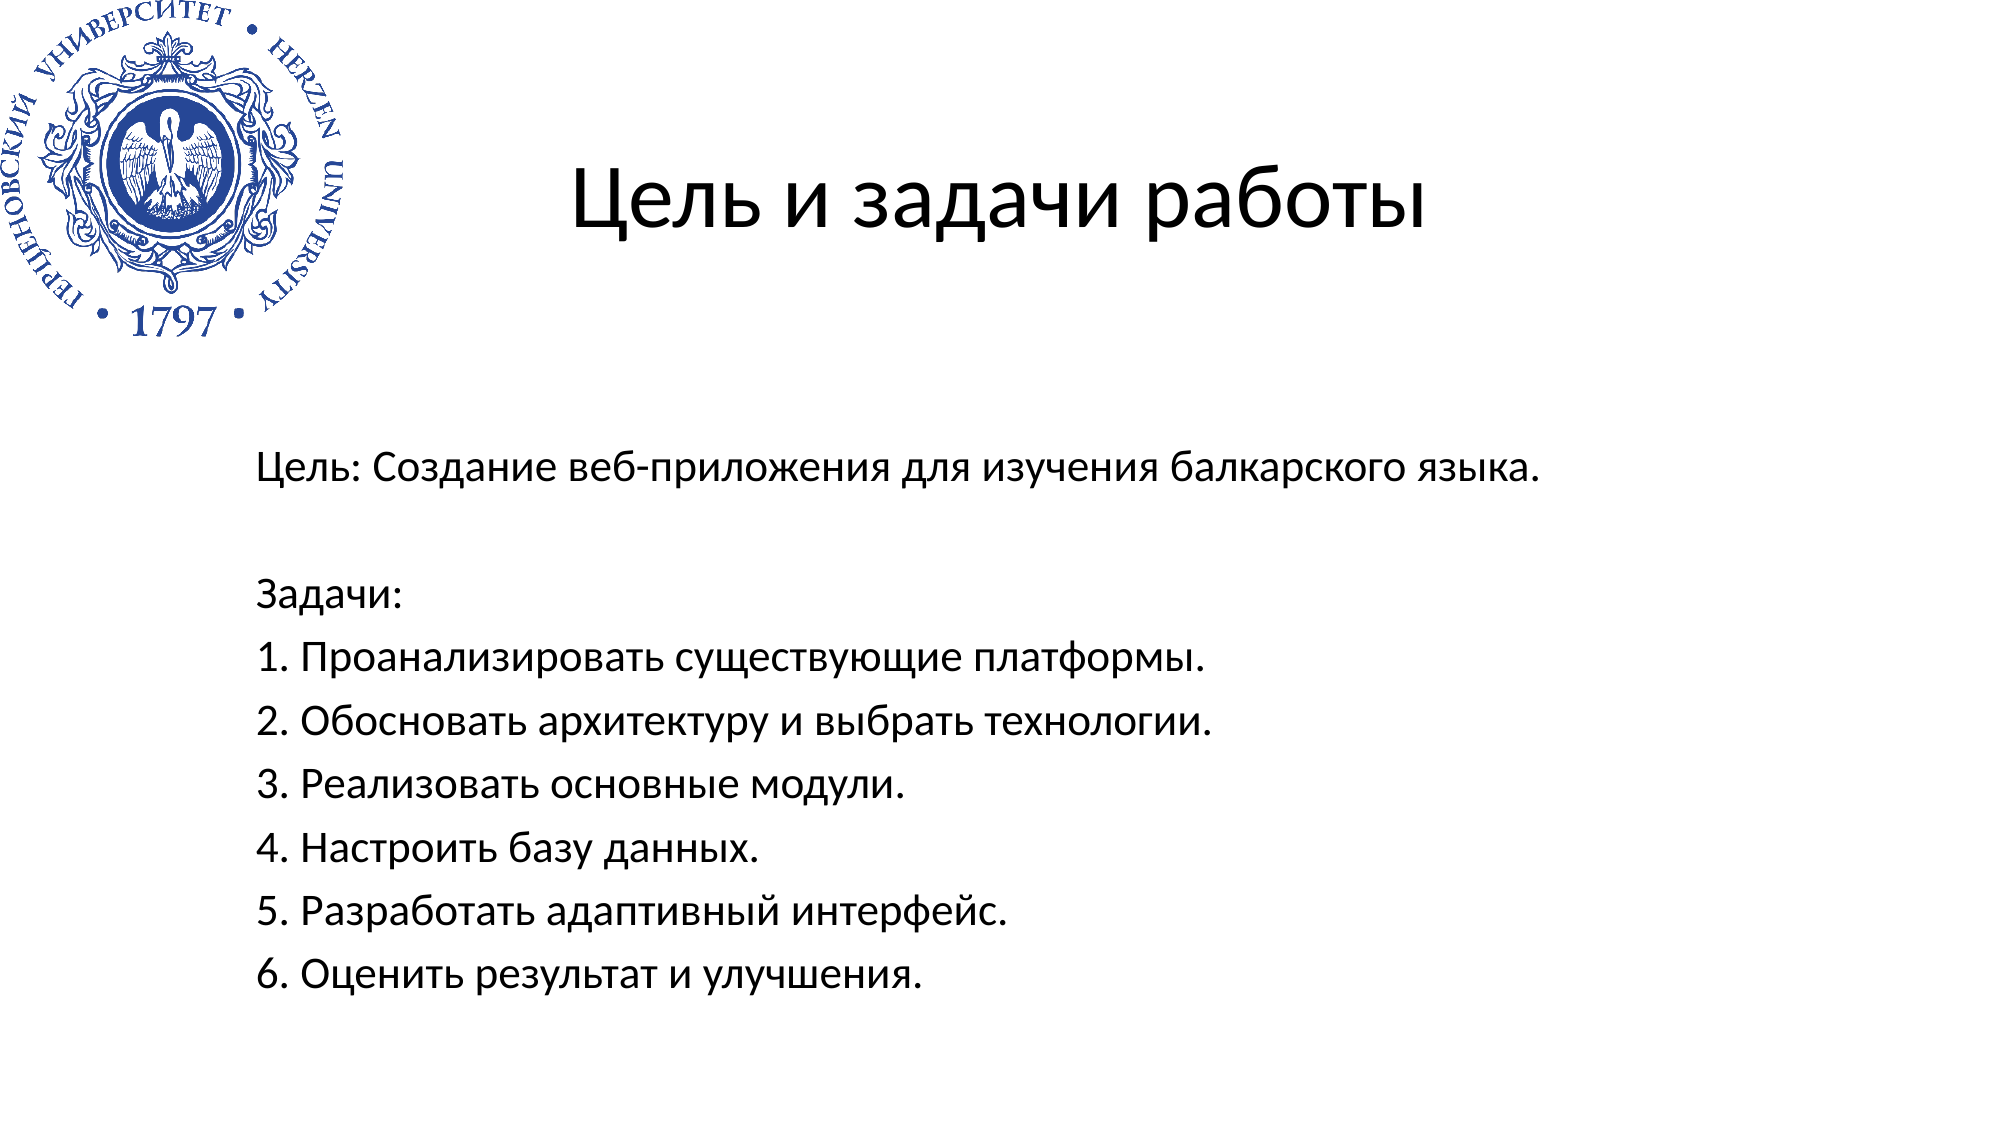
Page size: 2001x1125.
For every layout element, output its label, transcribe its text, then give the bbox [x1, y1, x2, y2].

title Цель и задачи работы [348, 45, 1900, 337]
list Цель: Создание веб-приложения для изучения балкарского языка. Задачи: 1. Проанализировать существующие платформы. 2. Обосновать архитектуру и выбрать технологии. 3. Реализовать основные модули. 4. Настроить базу данных. 5. Разработать адаптивный интерфейс. 6. Оценить результат и улучшения. [240, 428, 1760, 1007]
picture [0, 0, 344, 337]
